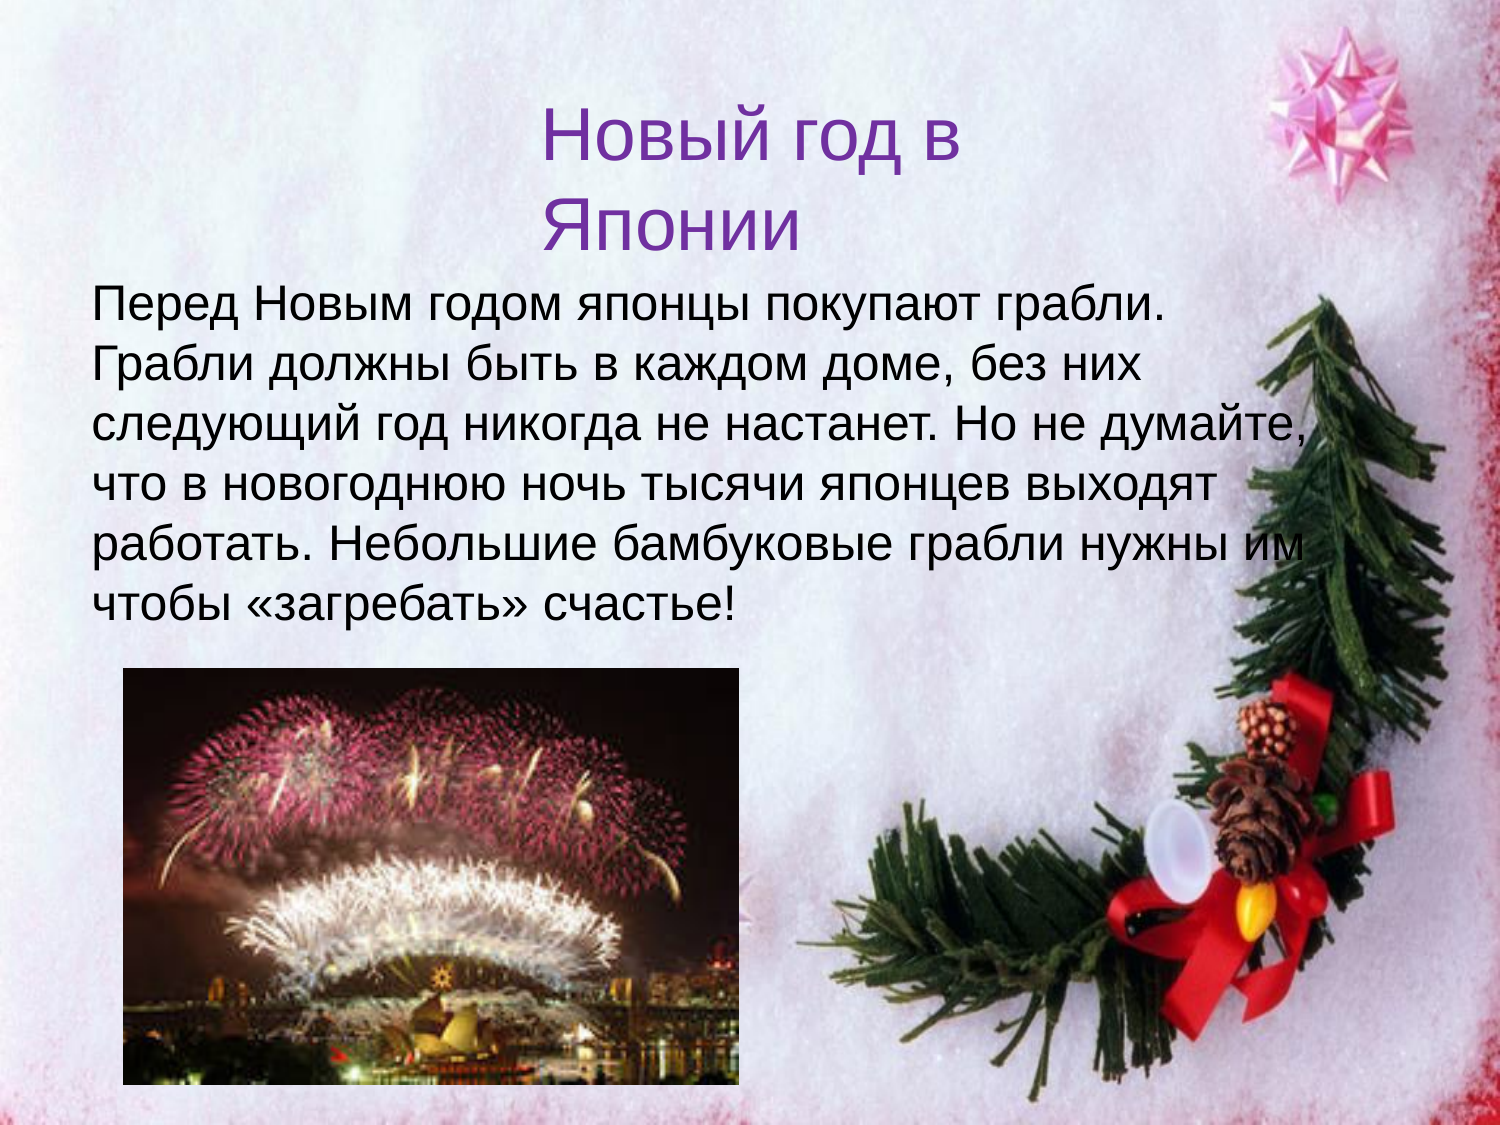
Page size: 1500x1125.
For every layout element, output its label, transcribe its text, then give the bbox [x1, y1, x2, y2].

picture [0, 0, 1500, 1125]
text_box Перед Новым годом японцы покупают грабли. Грабли должны быть в каждом доме, без них следующий год никогда не настанет. Но не думайте, что в новогоднюю ночь тысячи японцев выходят работать. Небольшие бамбуковые грабли нужны им чтобы «загребать» счастье! [76, 172, 1329, 638]
text_box Новый год в Японии [525, 78, 1223, 273]
